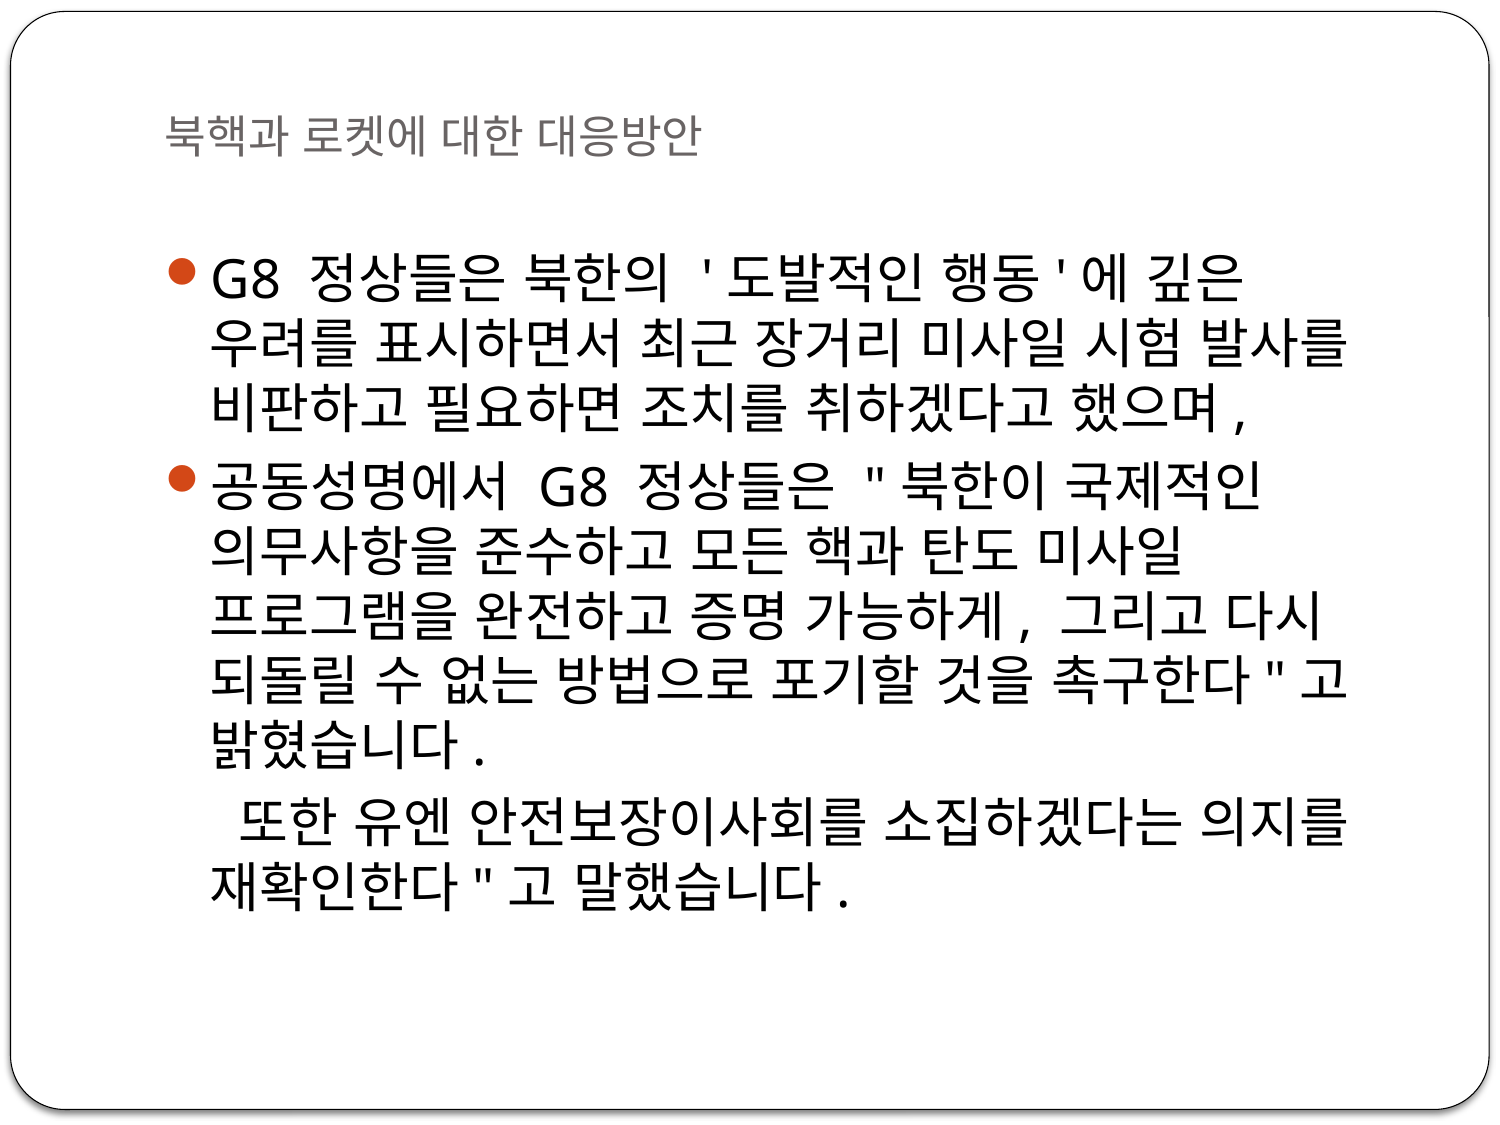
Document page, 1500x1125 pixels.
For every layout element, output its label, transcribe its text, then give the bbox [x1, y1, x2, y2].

title 북핵과 로켓에 대한 대응방안 [150, 45, 1425, 233]
list G8 정상들은 북한의 '도발적인 행동'에 깊은 우려를 표시하면서 최근 장거리 미사일 시험 발사를 비판하고 필요하면 조치를 취하겠다고 했으며, 공동성명에서 G8 정상들은 "북한이 국제적인 의무사항을 준수하고 모든 핵과 탄도 미사일 프로그램을 완전하고 증명 가능하게, 그리고 다시 되돌릴 수 없는 방법으로 포기할 것을 촉구한다"고 밝혔습니다. 또한 유엔 안전보장이사회를 소집하겠다는 의지를 재확인한다"고 말했습니다. [150, 237, 1425, 988]
